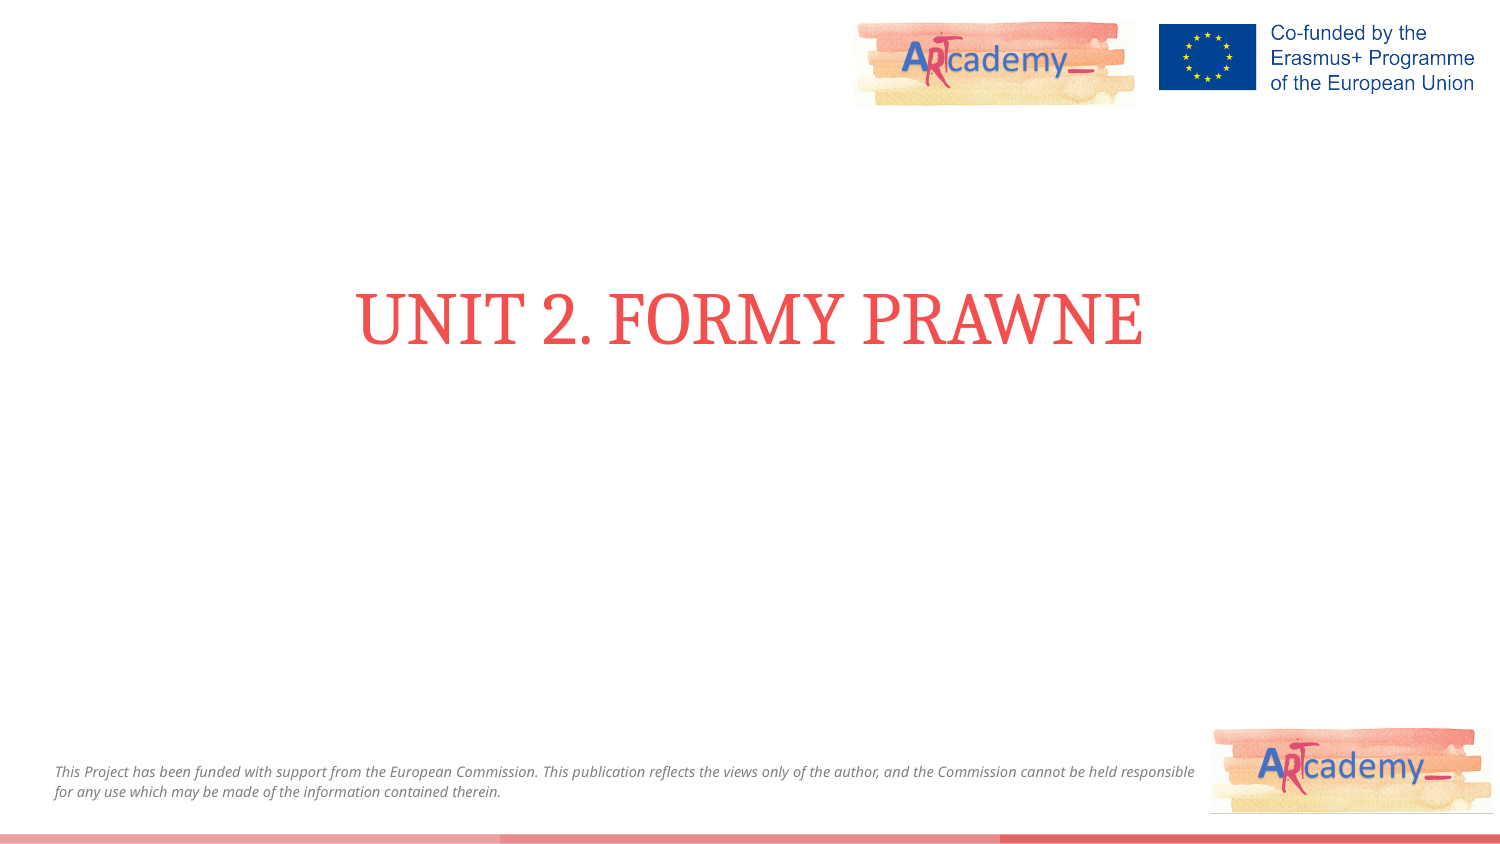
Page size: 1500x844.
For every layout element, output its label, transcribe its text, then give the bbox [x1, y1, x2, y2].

picture [854, 2, 1137, 138]
picture [1158, 24, 1474, 94]
text_box This Project has been funded with support from the European Commission. This publication reflects the views only of the author, and the Commission cannot be held responsible for any use which may be made of the information contained therein. [39, 754, 1205, 799]
title UNIT 2. FORMY PRAWNE [164, 167, 1336, 375]
picture [1210, 709, 1493, 844]
